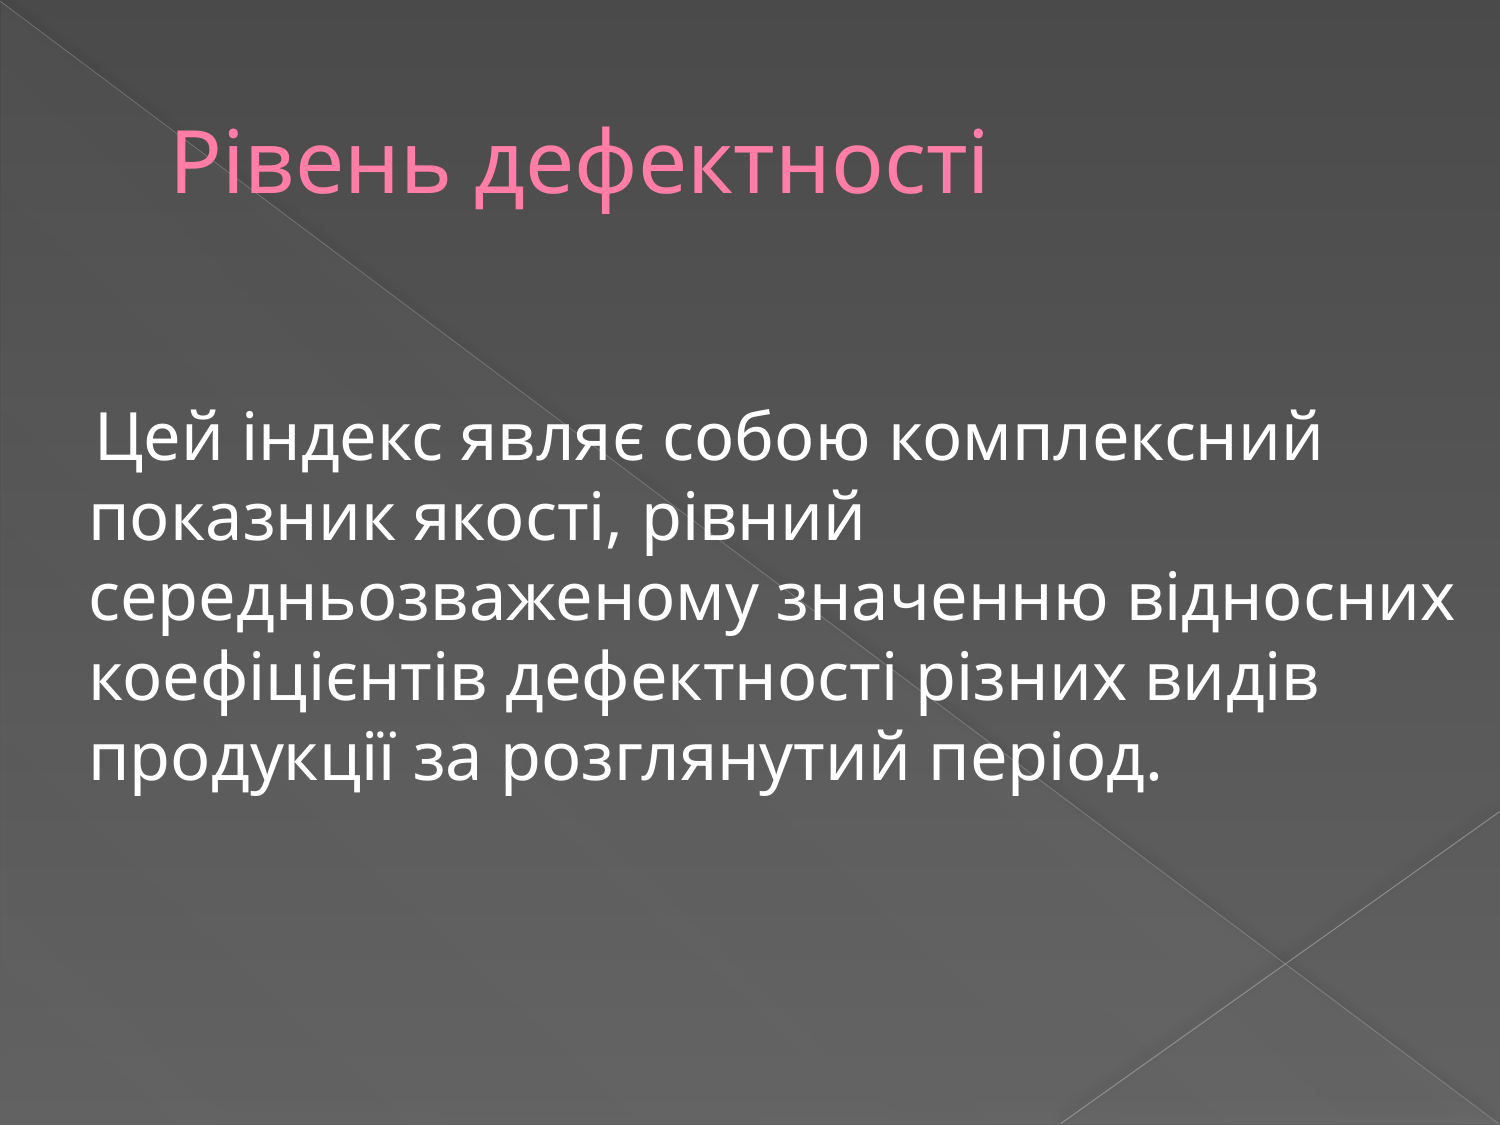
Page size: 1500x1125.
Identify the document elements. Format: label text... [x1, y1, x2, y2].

title Рівень дефектності [75, 43, 1425, 210]
list Цей індекс являє собою комплексний показник якості, рівний середньозваженому значенню відносних коефіцієнтів дефектності різних видів продукції за розглянутий період. [0, 210, 1500, 1048]
